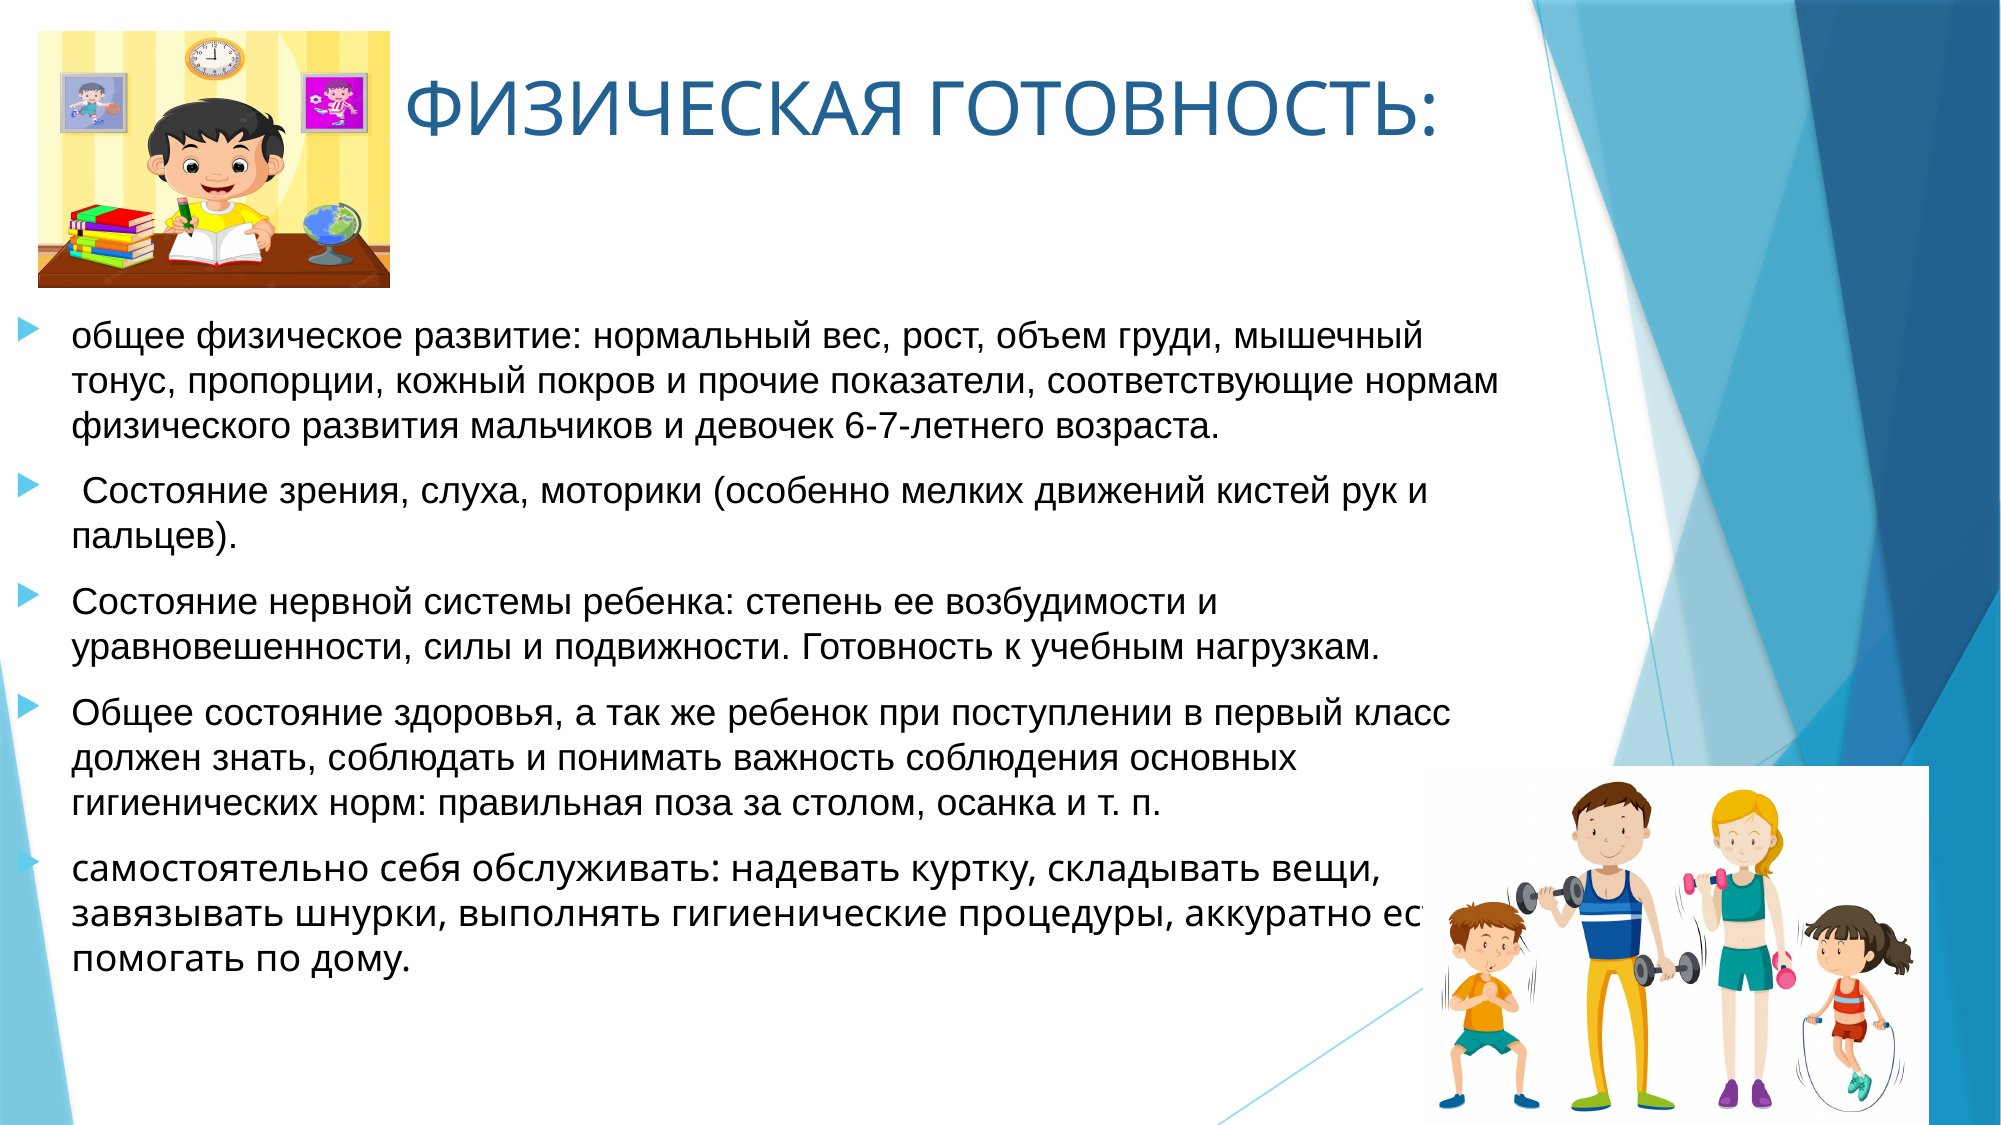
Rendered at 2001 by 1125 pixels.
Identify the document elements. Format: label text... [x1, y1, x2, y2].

list общее физическое развитие: нормальный вес, рост, объем груди, мышечный тонус, пропорции, кожный покров и прочие по­казатели, соответствующие нормам физического развития мальчиков и девочек 6-7-летнего возраста. Состояние зрения, слуха, моторики (особенно мелких движений кистей рук и пальцев). Состояние нервной системы ребенка: степень ее возбудимости и уравновешенности, силы и подвижности. Готовность к учебным нагрузкам. Общее состояние здоровья, а так же ребенок при поступлении в первый класс должен знать, соблюдать и понимать важность соблюдения основных гигиенических норм: правильная поза за столом, осанка и т. п. самостоятельно себя обслуживать: надевать куртку, складывать вещи, завязывать шнурки, выполнять гигиенические процедуры, аккуратно есть и помогать по дому. [0, 303, 1522, 992]
title ФИЗИЧЕСКАЯ ГОТОВНОСТЬ: [395, 53, 1522, 190]
picture [1422, 765, 1929, 1125]
picture [37, 31, 391, 288]
